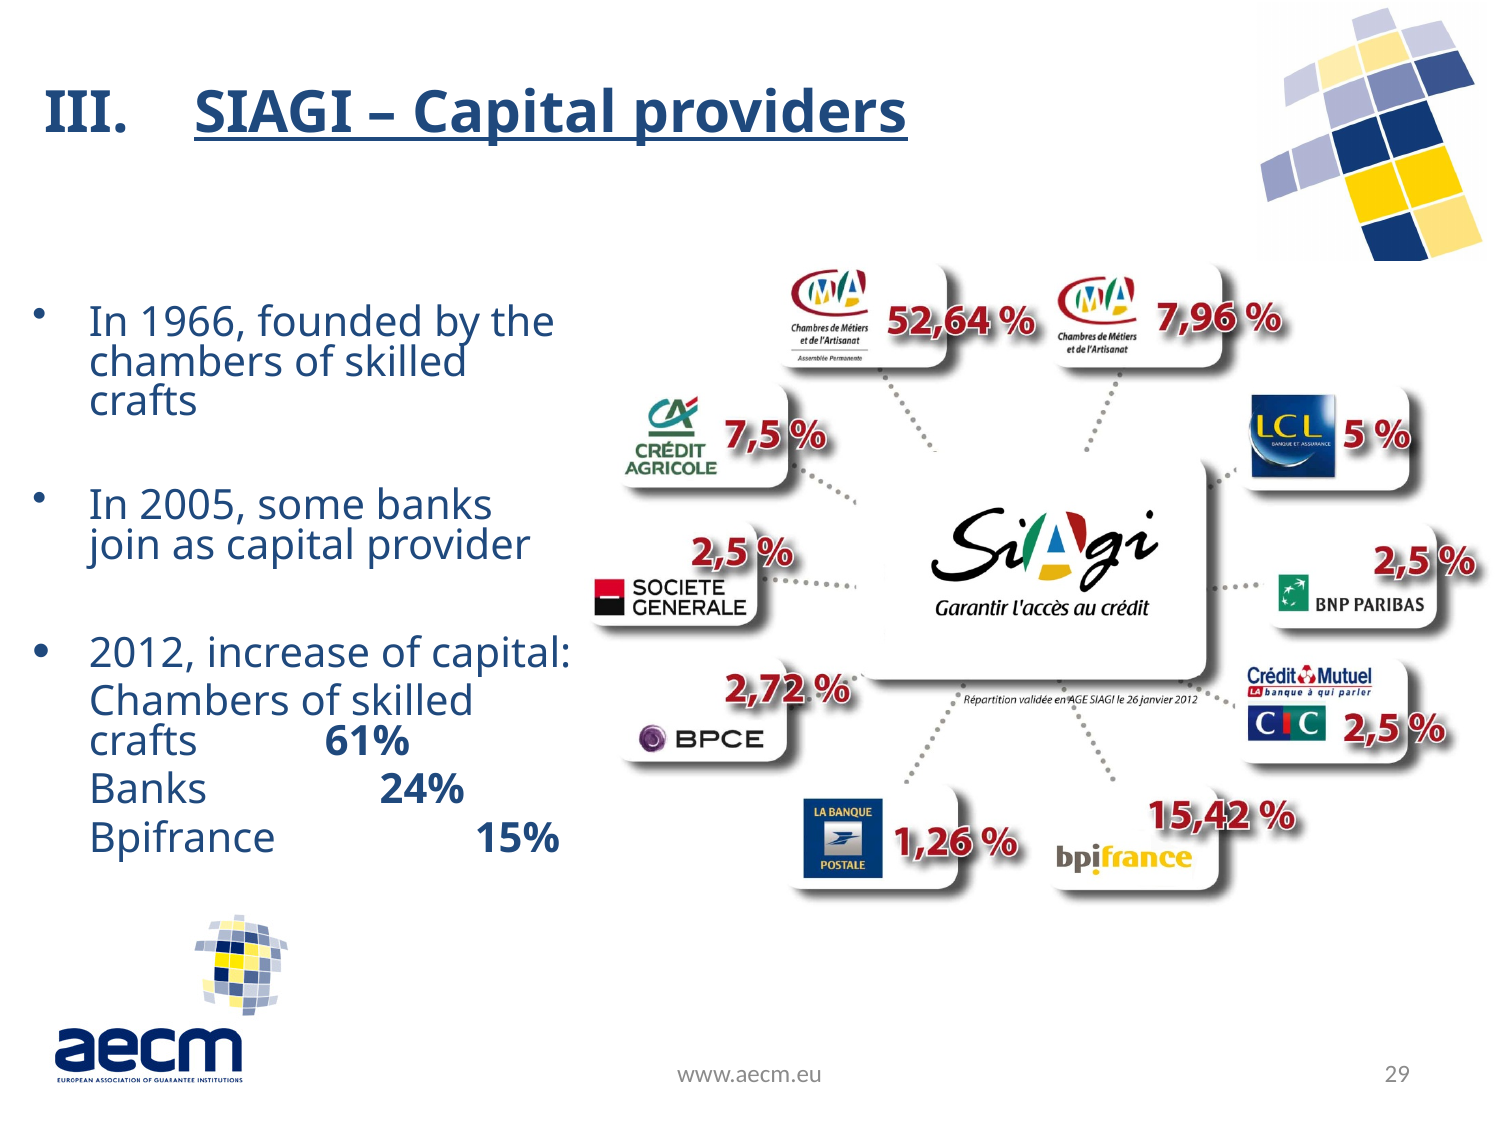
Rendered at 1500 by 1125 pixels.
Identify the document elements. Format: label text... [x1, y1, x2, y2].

text_box In 1966, founded by the chambers of skilled crafts [17, 296, 573, 426]
slide_number 29 [1074, 1042, 1425, 1103]
text_box [76, 294, 579, 467]
picture [40, 880, 302, 1116]
text_box III. SIAGI – Capital providers [29, 66, 1251, 152]
picture [584, 1, 1500, 907]
text_box In 2005, some banks join as capital provider [17, 479, 573, 574]
text_box 2012, increase of capital: Chambers of skilled crafts 61% Banks 24% Bpifrance 15% [17, 599, 609, 1047]
footer www.aecm.eu [512, 1042, 988, 1103]
